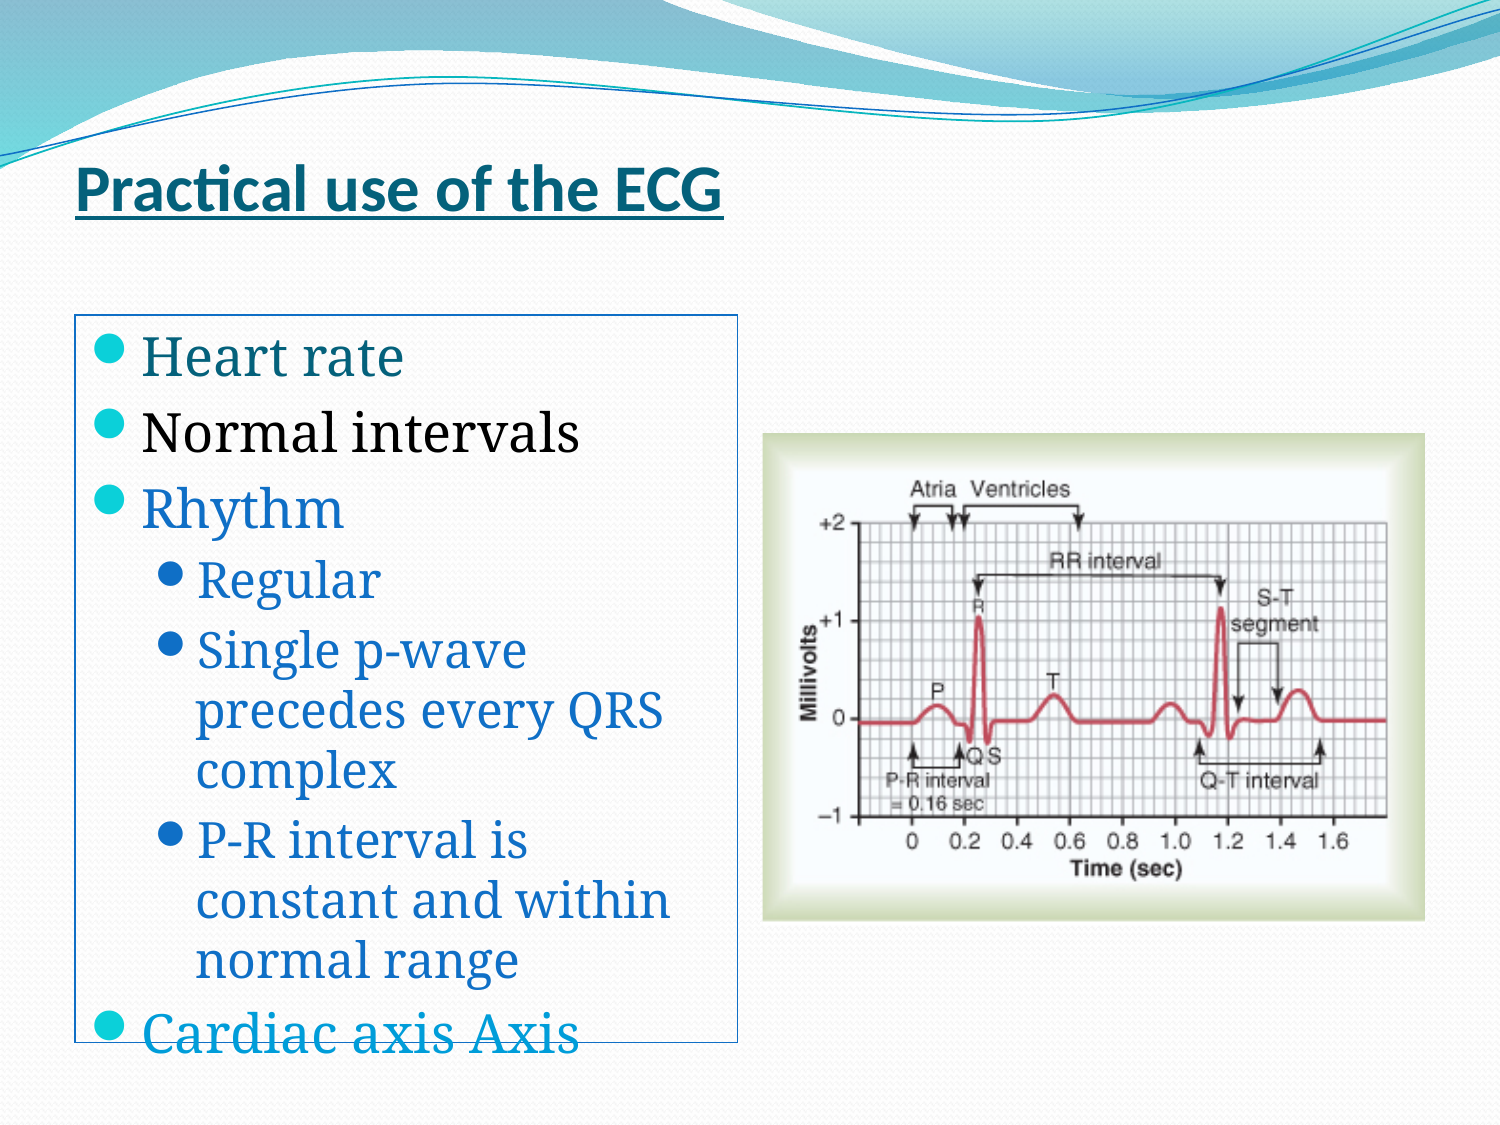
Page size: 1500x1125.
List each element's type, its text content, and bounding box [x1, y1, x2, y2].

title Practical use of the ECG [74, 37, 1426, 226]
list Heart rate Normal intervals Rhythm Regular Single p-wave precedes every QRS complex P-R interval is constant and within normal range Cardiac axis Axis [74, 314, 738, 1043]
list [762, 433, 1426, 925]
